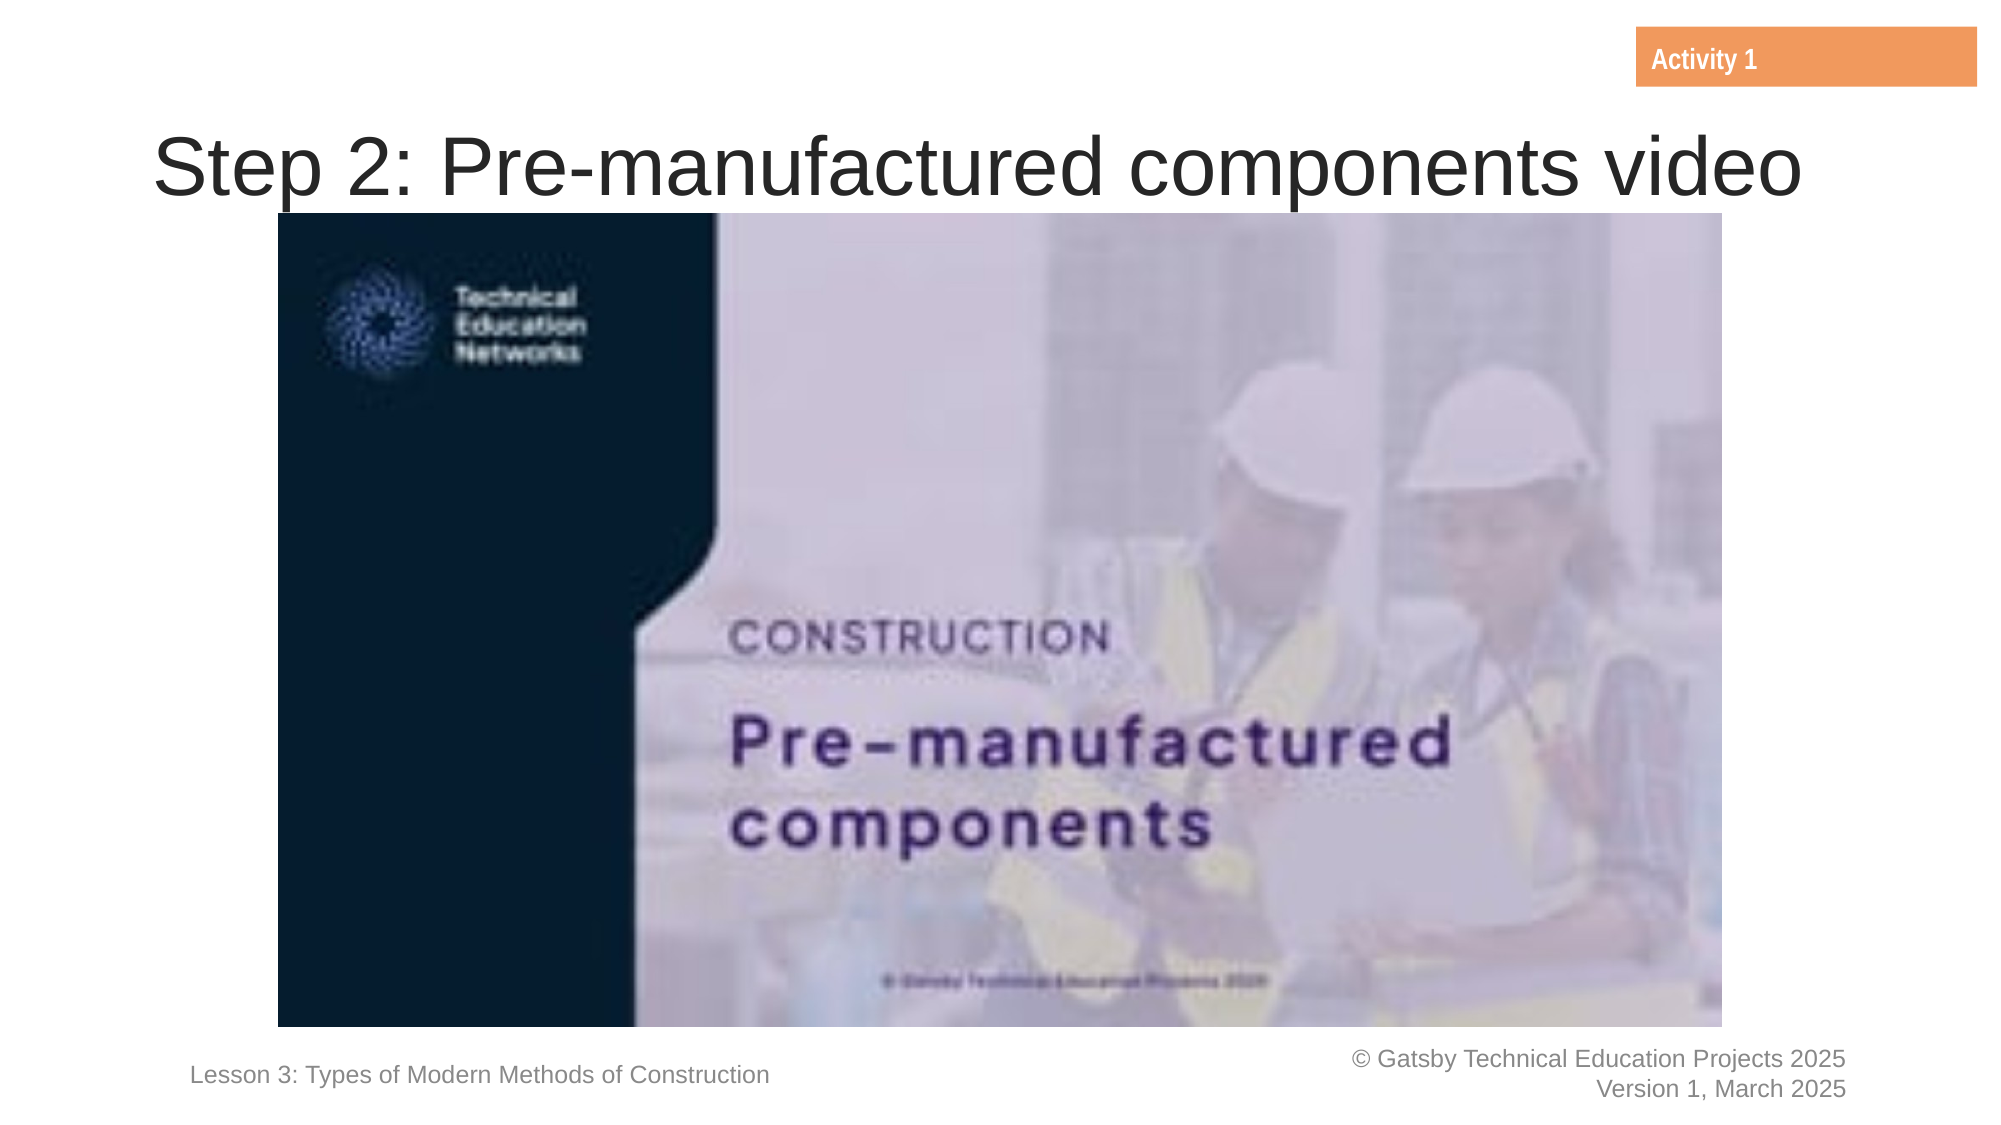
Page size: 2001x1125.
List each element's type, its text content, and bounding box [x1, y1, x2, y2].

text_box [276, 212, 1724, 1028]
title Step 2: Pre-manufactured components video [137, 59, 1863, 278]
list Activity 1 [1636, 26, 1978, 87]
list Lesson 3: Types of Modern Methods of Construction [137, 1042, 829, 1103]
